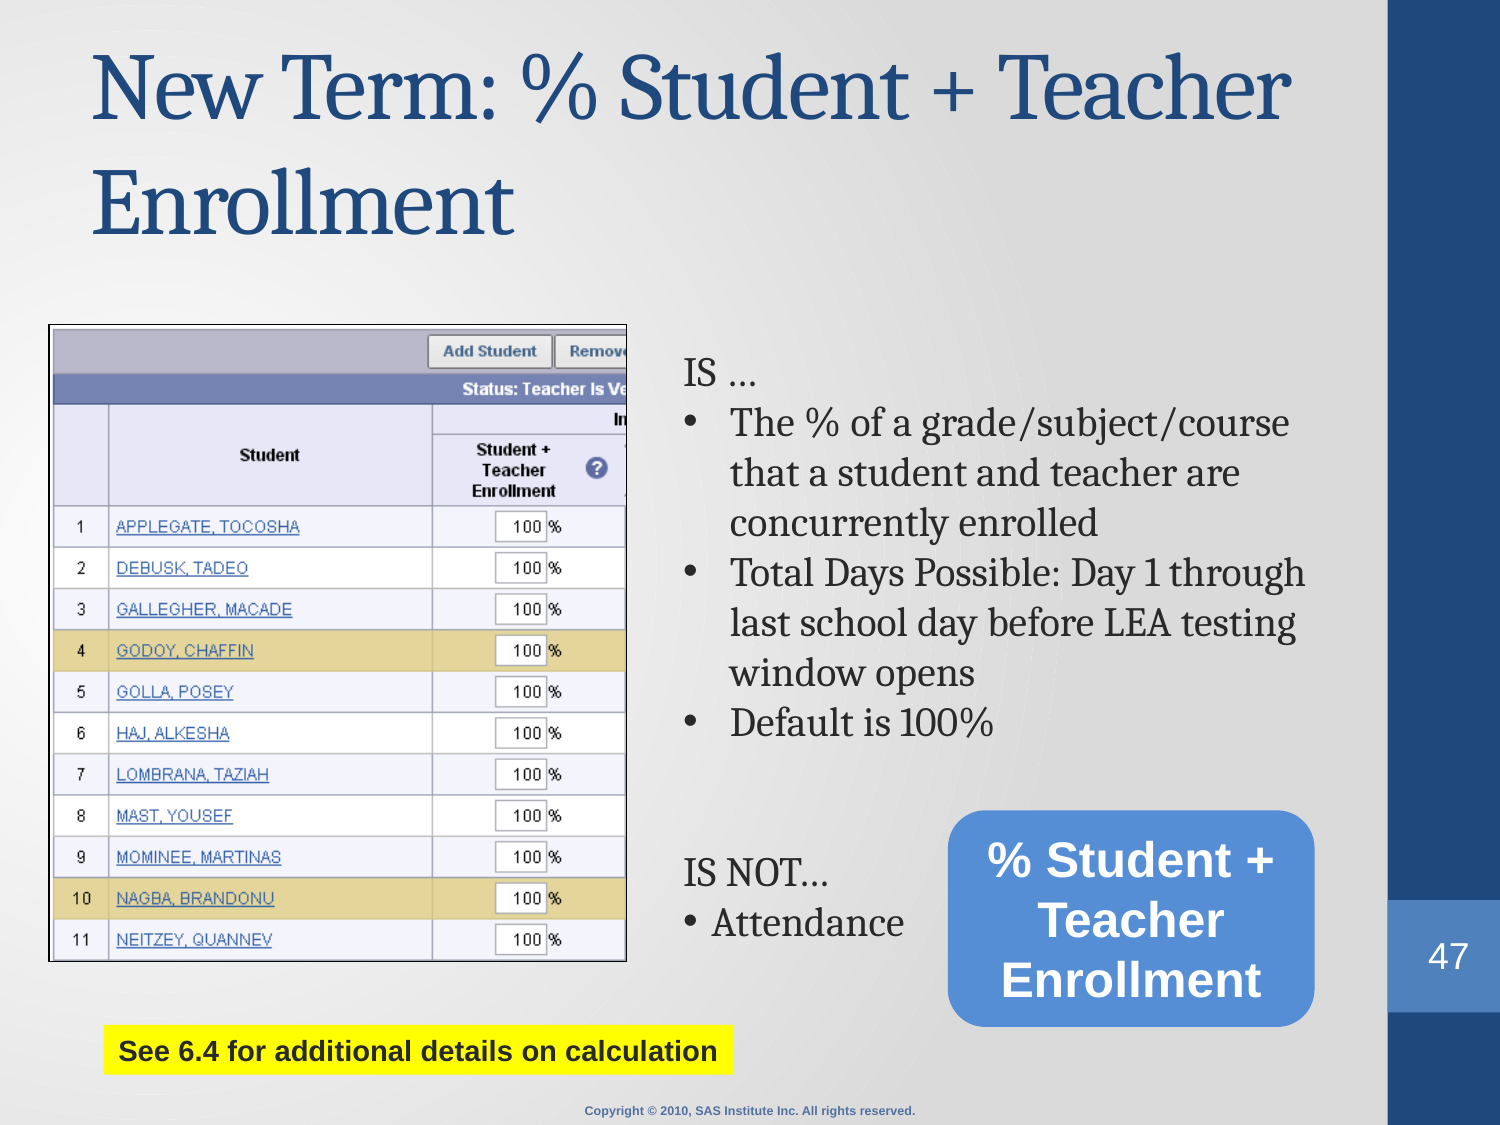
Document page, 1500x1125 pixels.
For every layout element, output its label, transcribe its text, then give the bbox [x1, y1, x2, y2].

text_box % Student + Teacher Enrollment [968, 820, 1294, 1015]
title New Term: % Student + Teacher Enrollment [75, 45, 1325, 233]
text_box See 6.4 for additional details on calculation [103, 1024, 734, 1075]
text_box [947, 810, 1315, 1027]
slide_number 47 [1384, 923, 1500, 986]
picture [49, 324, 627, 962]
text_box IS … The % of a grade/subject/course that a student and teacher are concurrently enrolled Total Days Possible: Day 1 through last school day before LEA testing window opens Default is 100% IS NOT… Attendance [668, 337, 1384, 1053]
